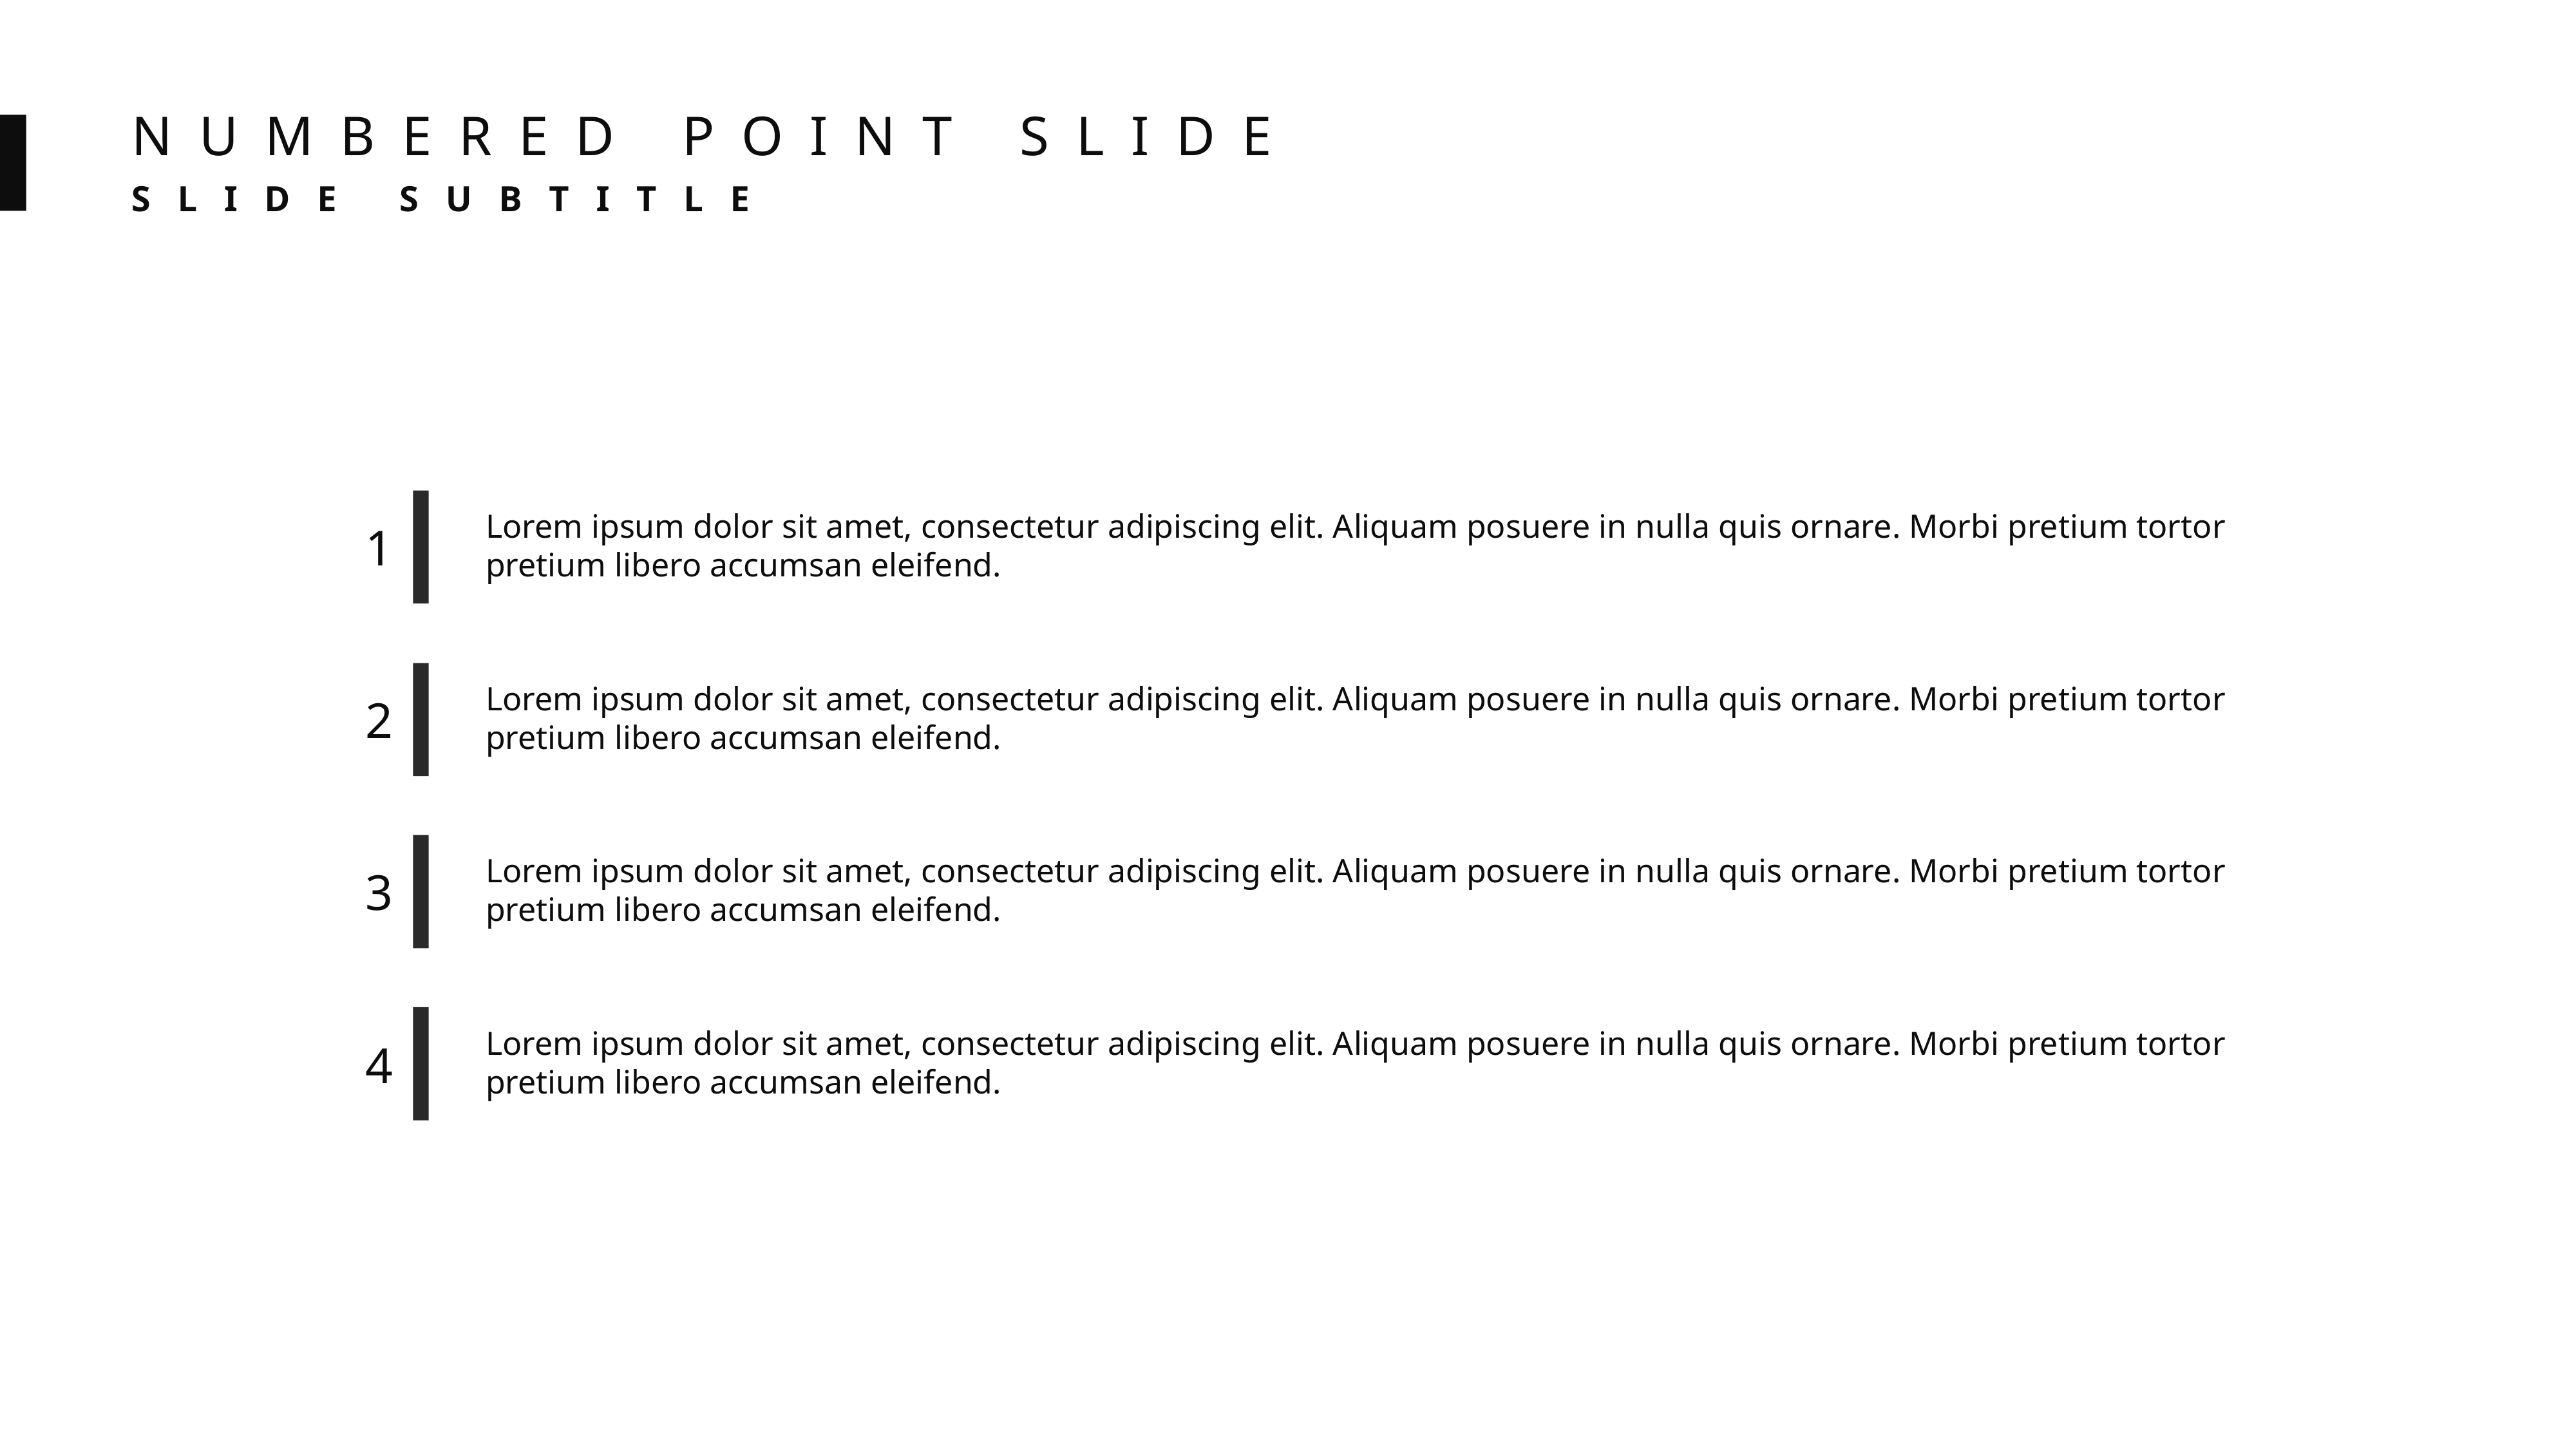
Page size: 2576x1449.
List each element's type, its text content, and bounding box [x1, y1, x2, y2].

text_box 4 [330, 1030, 412, 1098]
text_box Lorem ipsum dolor sit amet, consectetur adipiscing elit. Aliquam posuere in nulla quis ornare. Morbi pretium tortor pretium libero accumsan eleifend. [476, 673, 2246, 761]
text_box Lorem ipsum dolor sit amet, consectetur adipiscing elit. Aliquam posuere in nulla quis ornare. Morbi pretium tortor pretium libero accumsan eleifend. [476, 1018, 2246, 1105]
text_box SLIDE SUBTITLE [122, 171, 761, 223]
text_box 3 [330, 857, 412, 925]
text_box [0, 114, 27, 211]
text_box NUMBERED POINT SLIDE [122, 97, 1283, 171]
text_box Lorem ipsum dolor sit amet, consectetur adipiscing elit. Aliquam posuere in nulla quis ornare. Morbi pretium tortor pretium libero accumsan eleifend. [476, 500, 2246, 588]
text_box [412, 489, 430, 604]
text_box 2 [330, 685, 412, 753]
text_box [412, 663, 430, 777]
text_box 1 [330, 513, 412, 581]
text_box Lorem ipsum dolor sit amet, consectetur adipiscing elit. Aliquam posuere in nulla quis ornare. Morbi pretium tortor pretium libero accumsan eleifend. [476, 846, 2246, 933]
text_box [412, 835, 430, 949]
text_box [412, 1007, 430, 1121]
